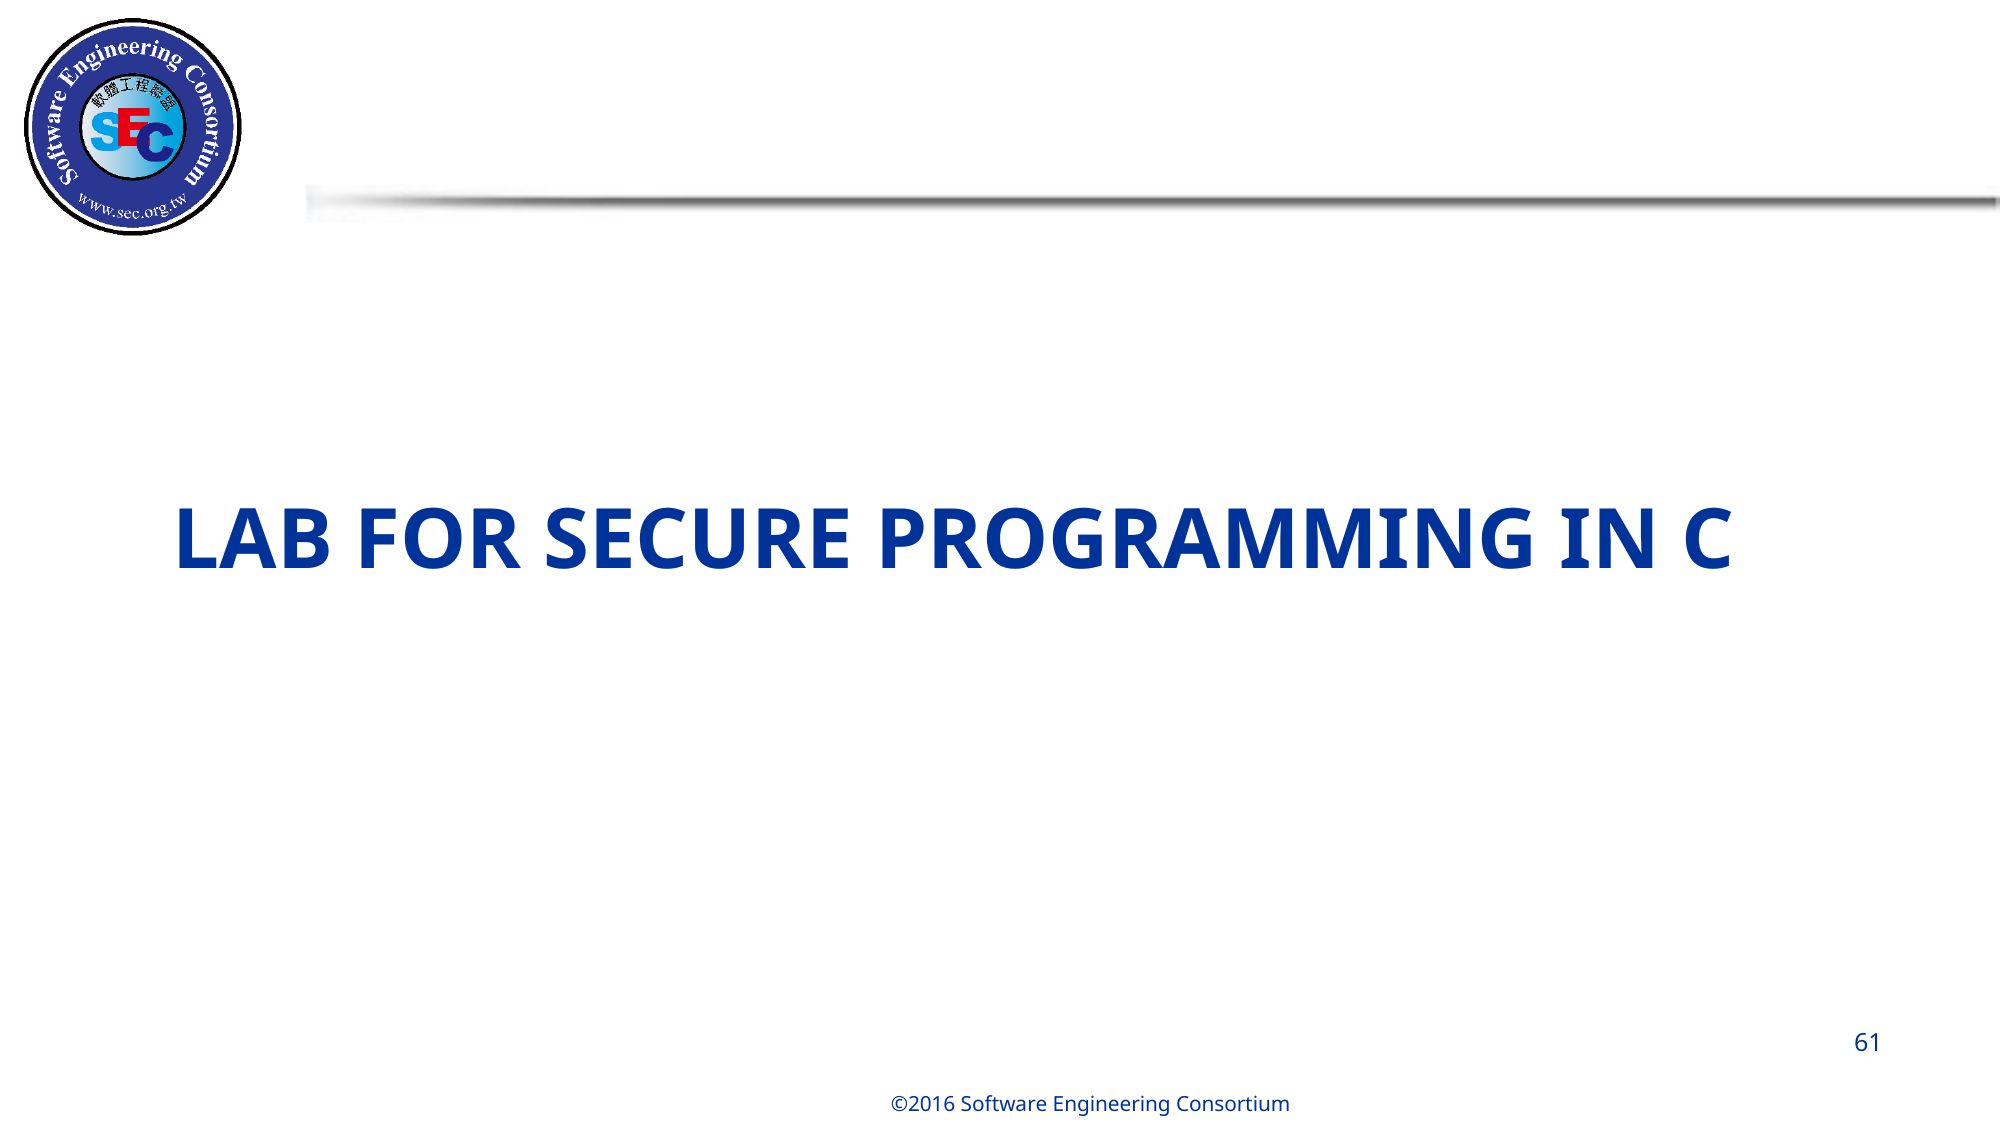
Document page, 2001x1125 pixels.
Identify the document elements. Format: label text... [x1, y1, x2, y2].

slide_number ‹#› [1481, 1019, 1898, 1094]
picture [0, 0, 265, 259]
picture [306, 184, 2000, 223]
title LAB FOR SECURE PROGRAMMING IN C [157, 477, 1858, 702]
